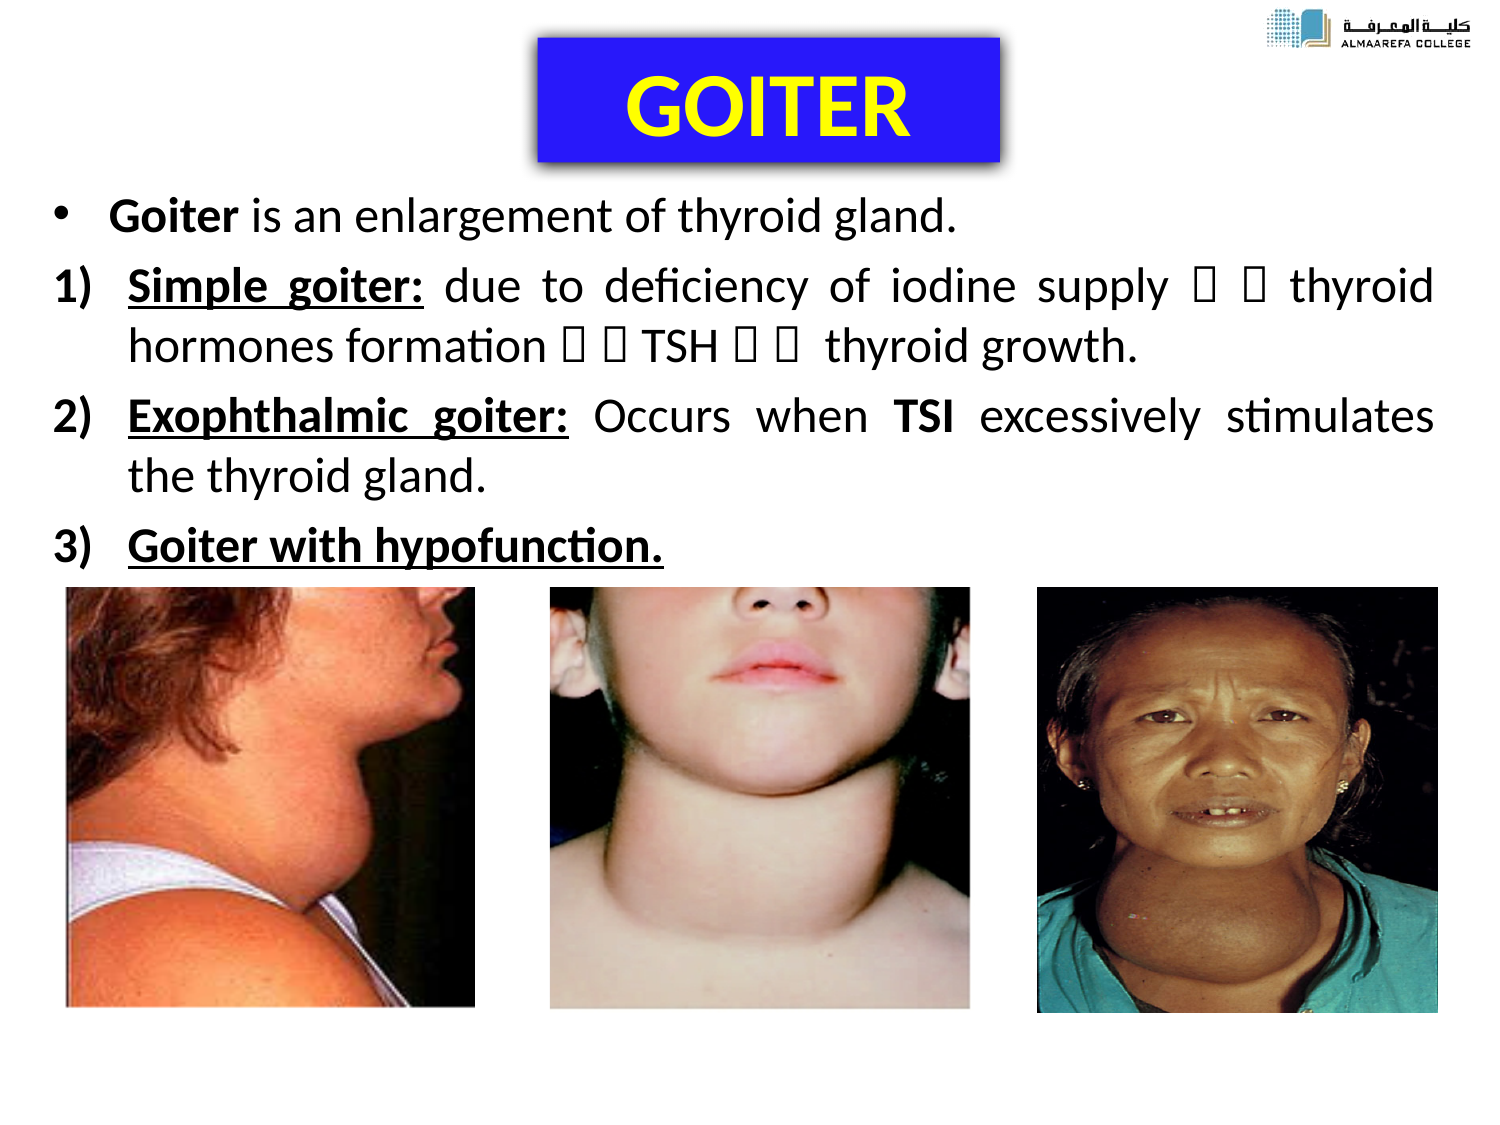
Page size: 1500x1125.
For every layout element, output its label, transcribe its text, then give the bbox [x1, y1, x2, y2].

picture [549, 587, 976, 1013]
list Goiter is an enlargement of thyroid gland. Simple goiter: due to deficiency of iodine supply   thyroid hormones formation   TSH   thyroid growth. Exophthalmic goiter: Occurs when TSI excessively stimulates the thyroid gland. Goiter with hypofunction. [37, 174, 1450, 1005]
picture [1262, 0, 1475, 65]
title GOITER [537, 37, 1000, 163]
picture [62, 587, 476, 1013]
picture [1037, 587, 1438, 1013]
